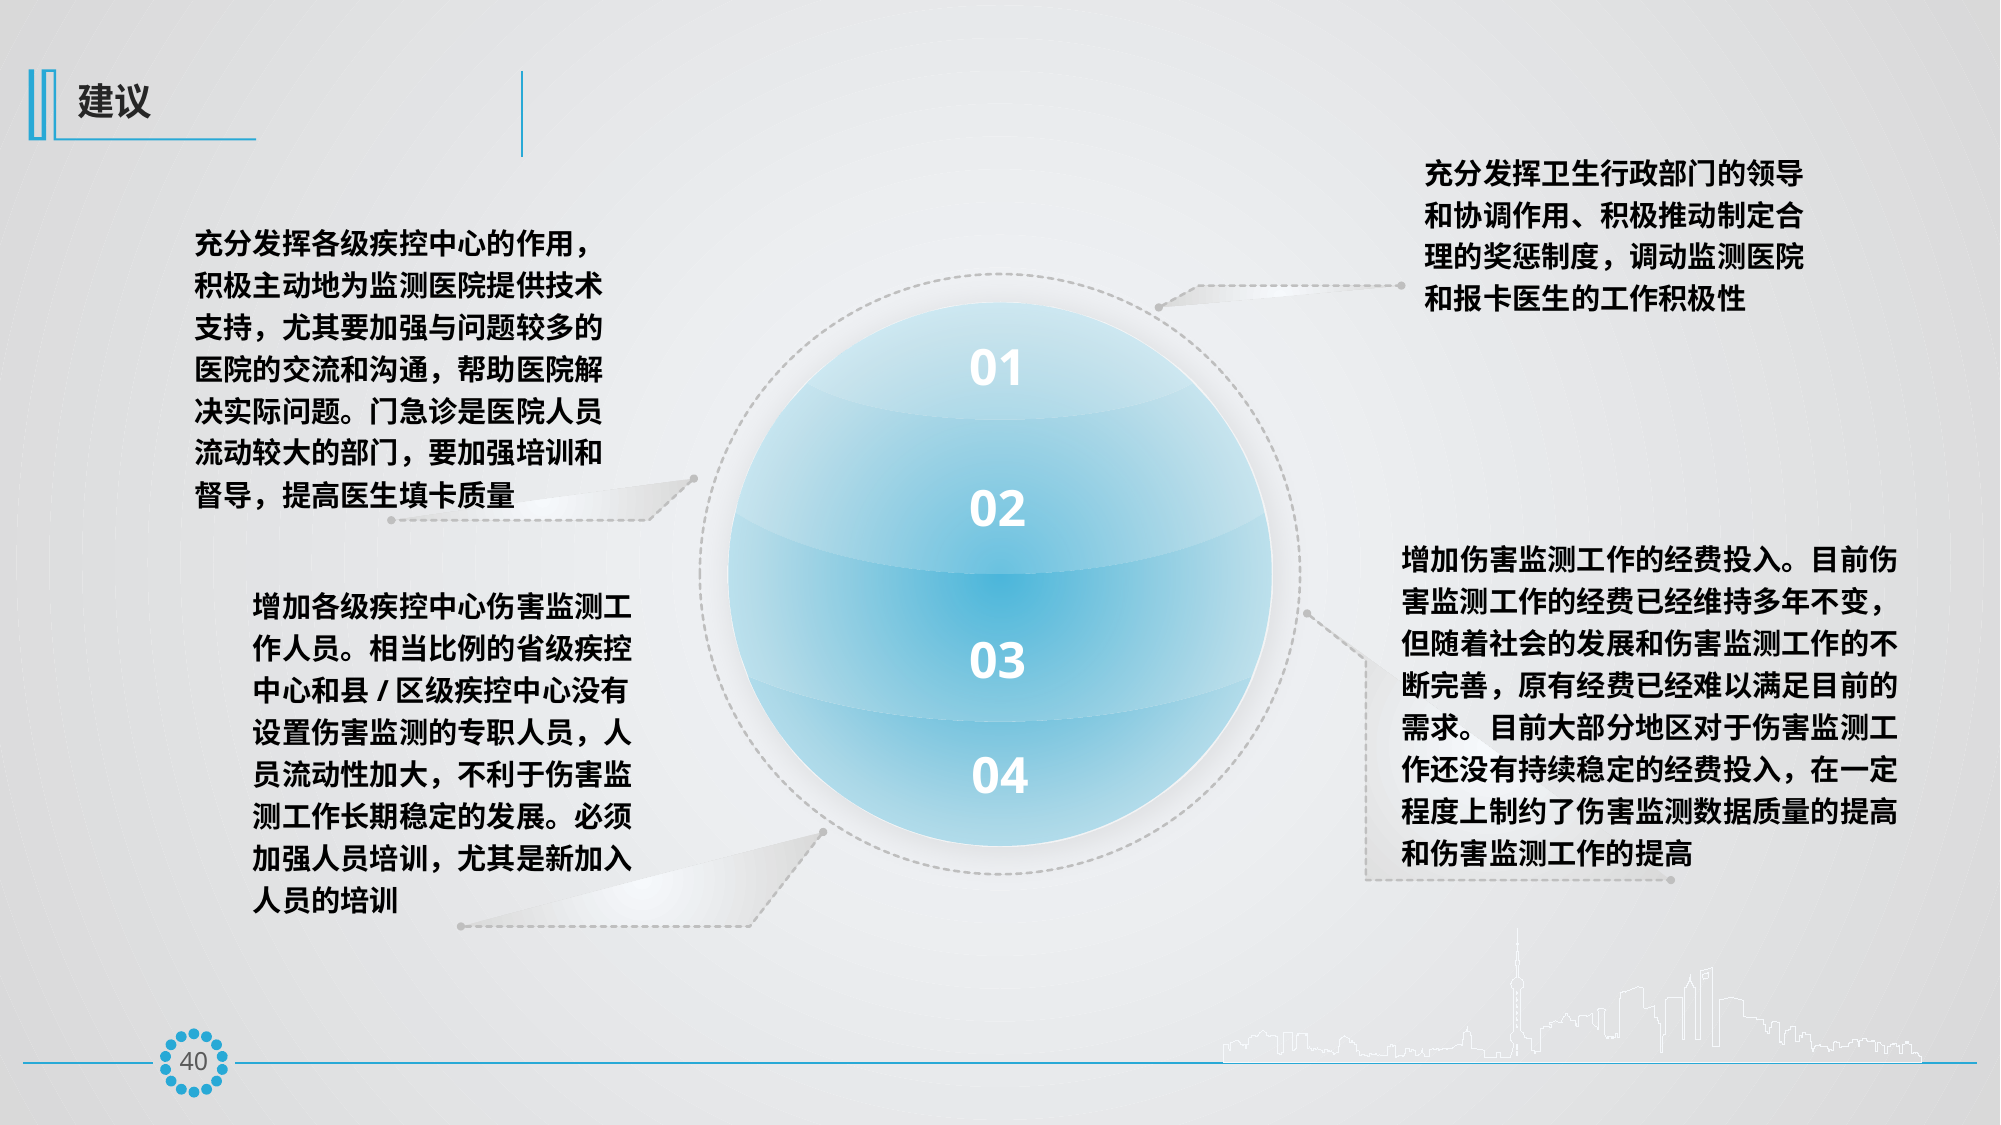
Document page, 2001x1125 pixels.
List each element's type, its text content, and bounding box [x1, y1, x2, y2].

text_box 建议 [62, 70, 250, 130]
slide_number 39 [169, 1039, 218, 1086]
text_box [179, 140, 1915, 930]
